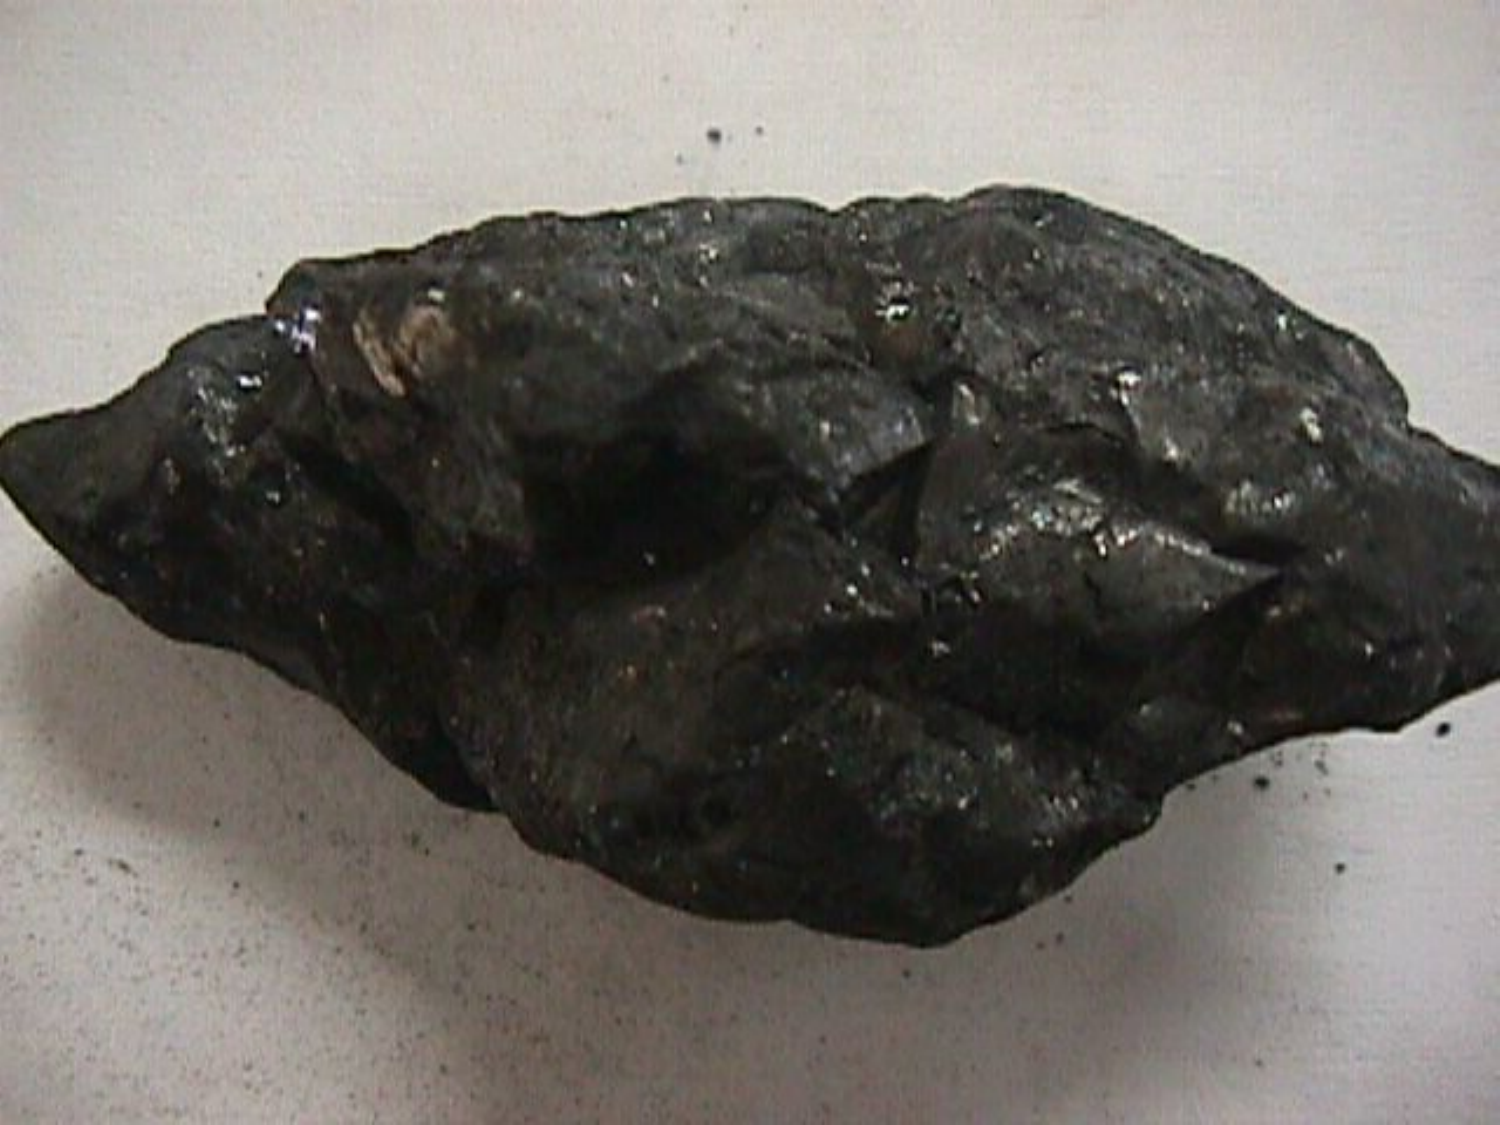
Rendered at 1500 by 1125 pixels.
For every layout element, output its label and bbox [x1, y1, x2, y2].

picture [0, 0, 1500, 1125]
text_box [24, 37, 1476, 1088]
